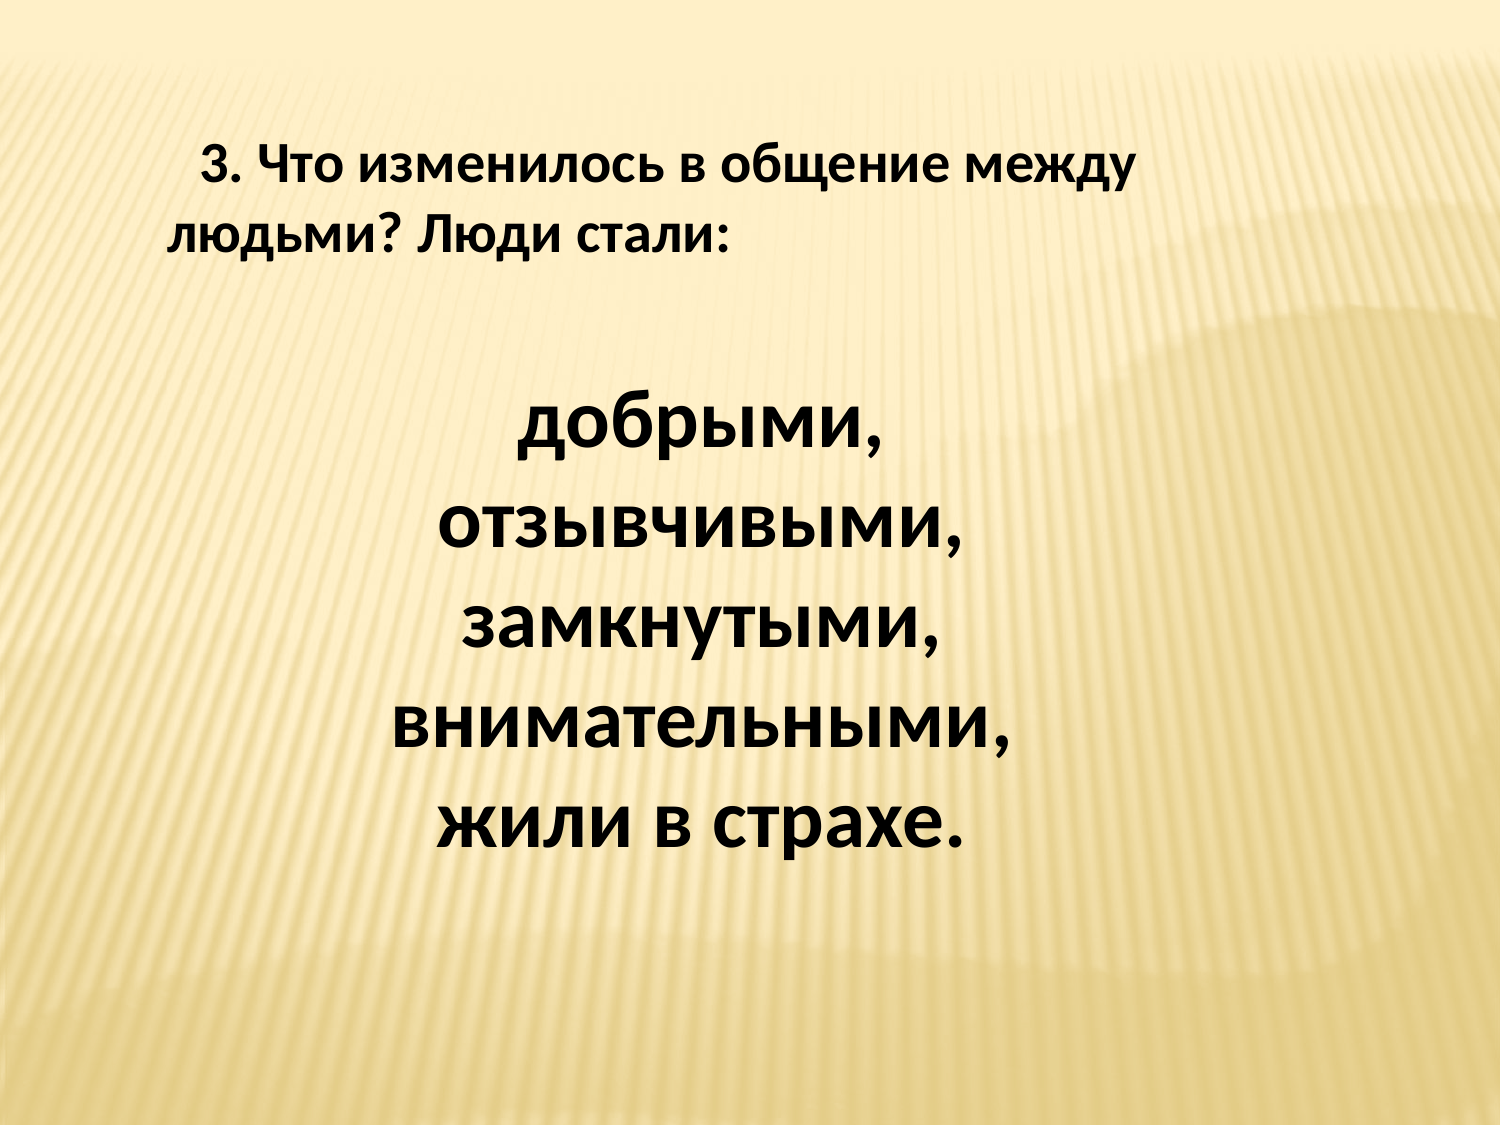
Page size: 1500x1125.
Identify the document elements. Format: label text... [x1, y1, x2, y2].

text_box 3. Что изменилось в общение между людьми? Люди стали: добрыми, отзывчивыми, замкнутыми, внимательными, жили в страхе. [152, 117, 1219, 987]
